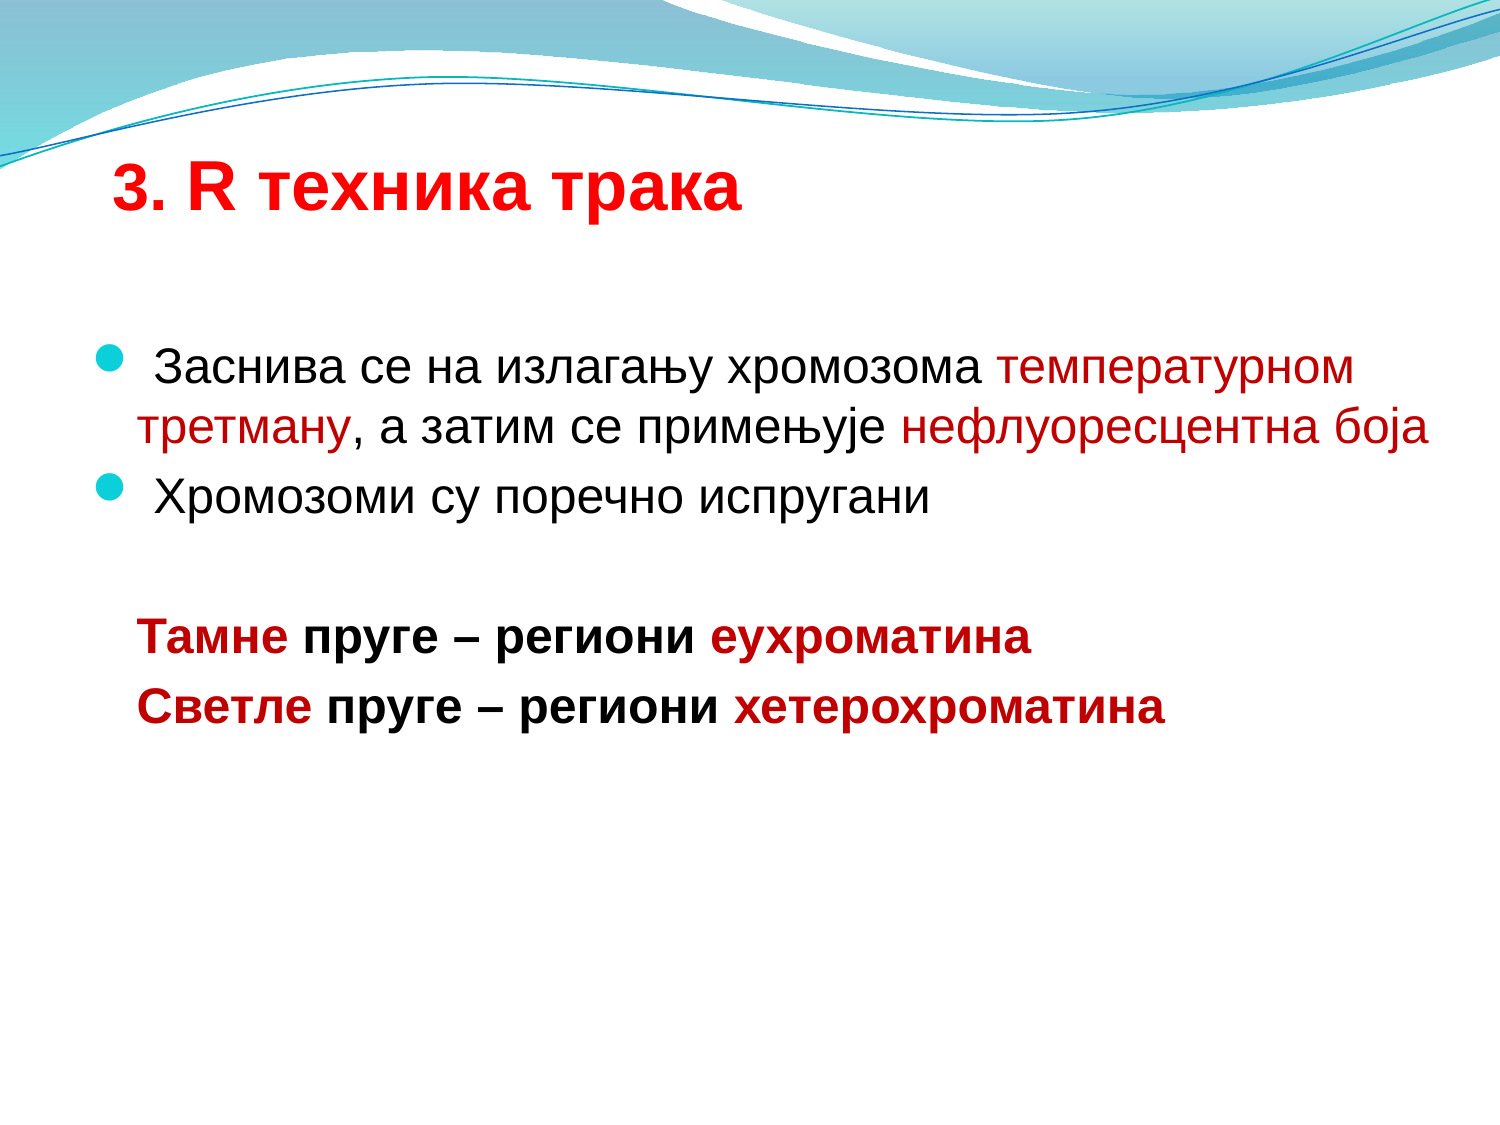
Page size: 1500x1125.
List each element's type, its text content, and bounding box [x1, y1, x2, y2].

title 3. R техника трака [112, 37, 1350, 225]
list Заснива се на излагању хромозома температурном третману, а затим се примењује нефлуоресцентна боја Хромозоми су поречно испругани Тамне пруге – региони еухроматина Светле пруге – региони хетерохроматина [76, 326, 1500, 1002]
